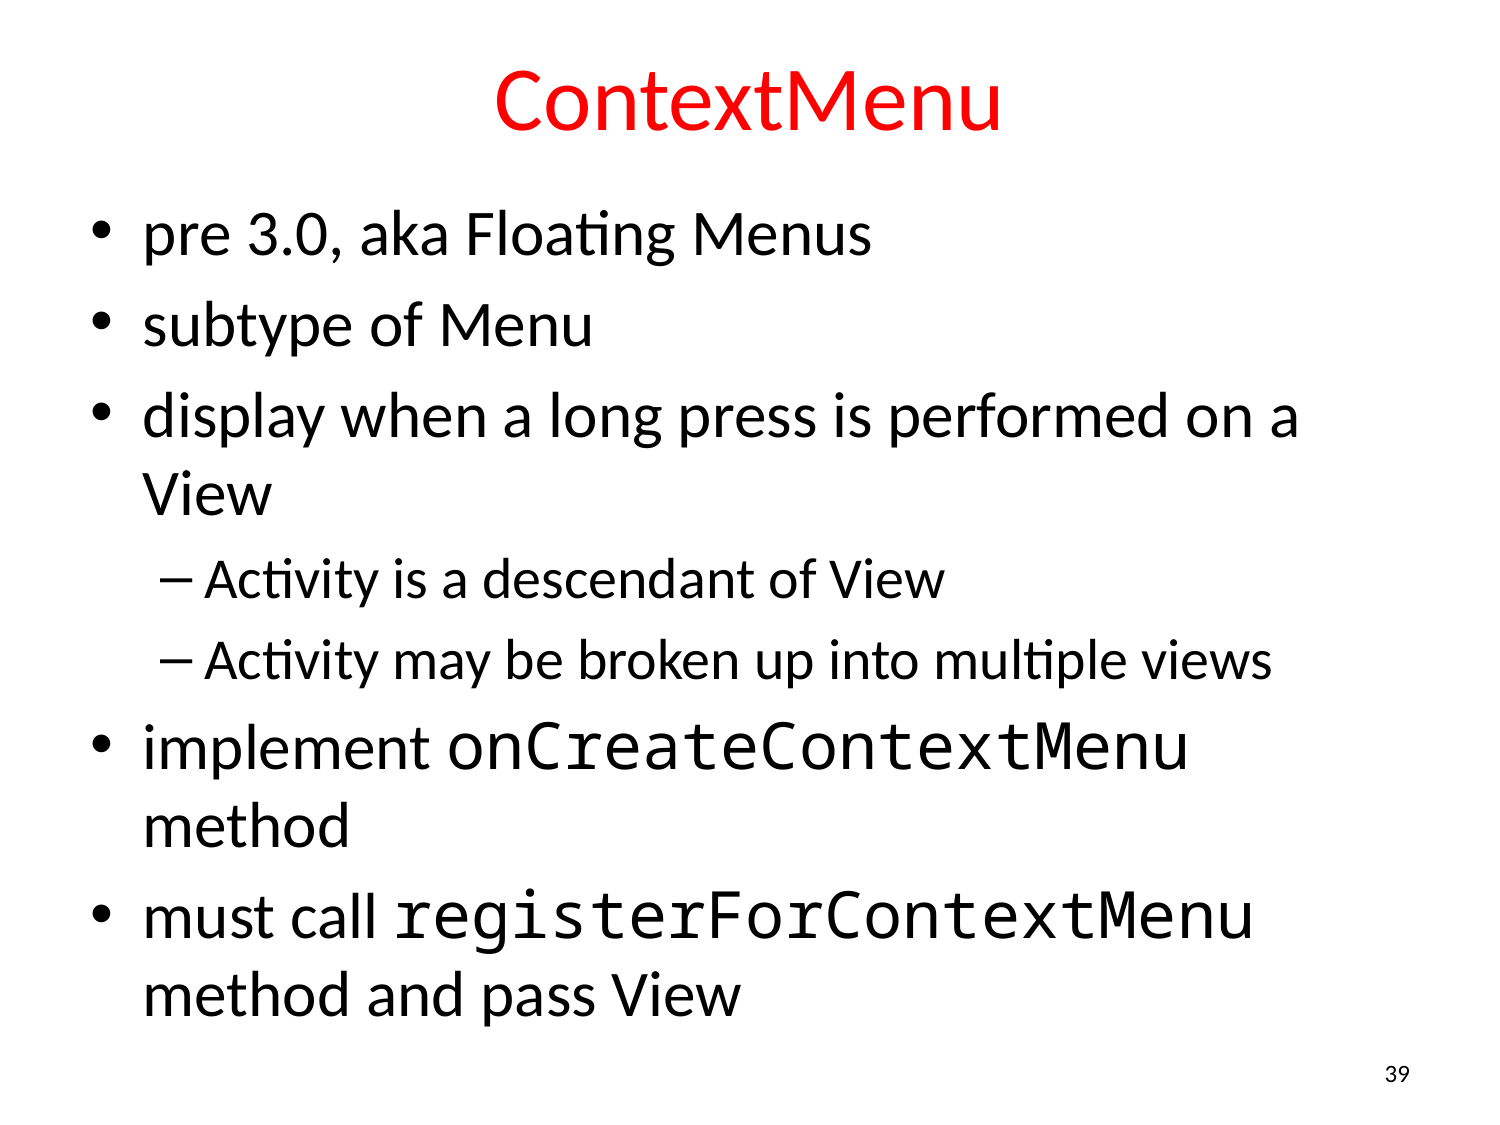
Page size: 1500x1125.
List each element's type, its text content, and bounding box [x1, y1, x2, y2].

title ContextMenu [75, 0, 1425, 182]
list pre 3.0, aka Floating Menus subtype of Menu display when a long press is performed on a View Activity is a descendant of View Activity may be broken up into multiple views implement onCreateContextMenu method must call registerForContextMenu method and pass View [75, 182, 1425, 1038]
slide_number 39 [1074, 1042, 1425, 1103]
